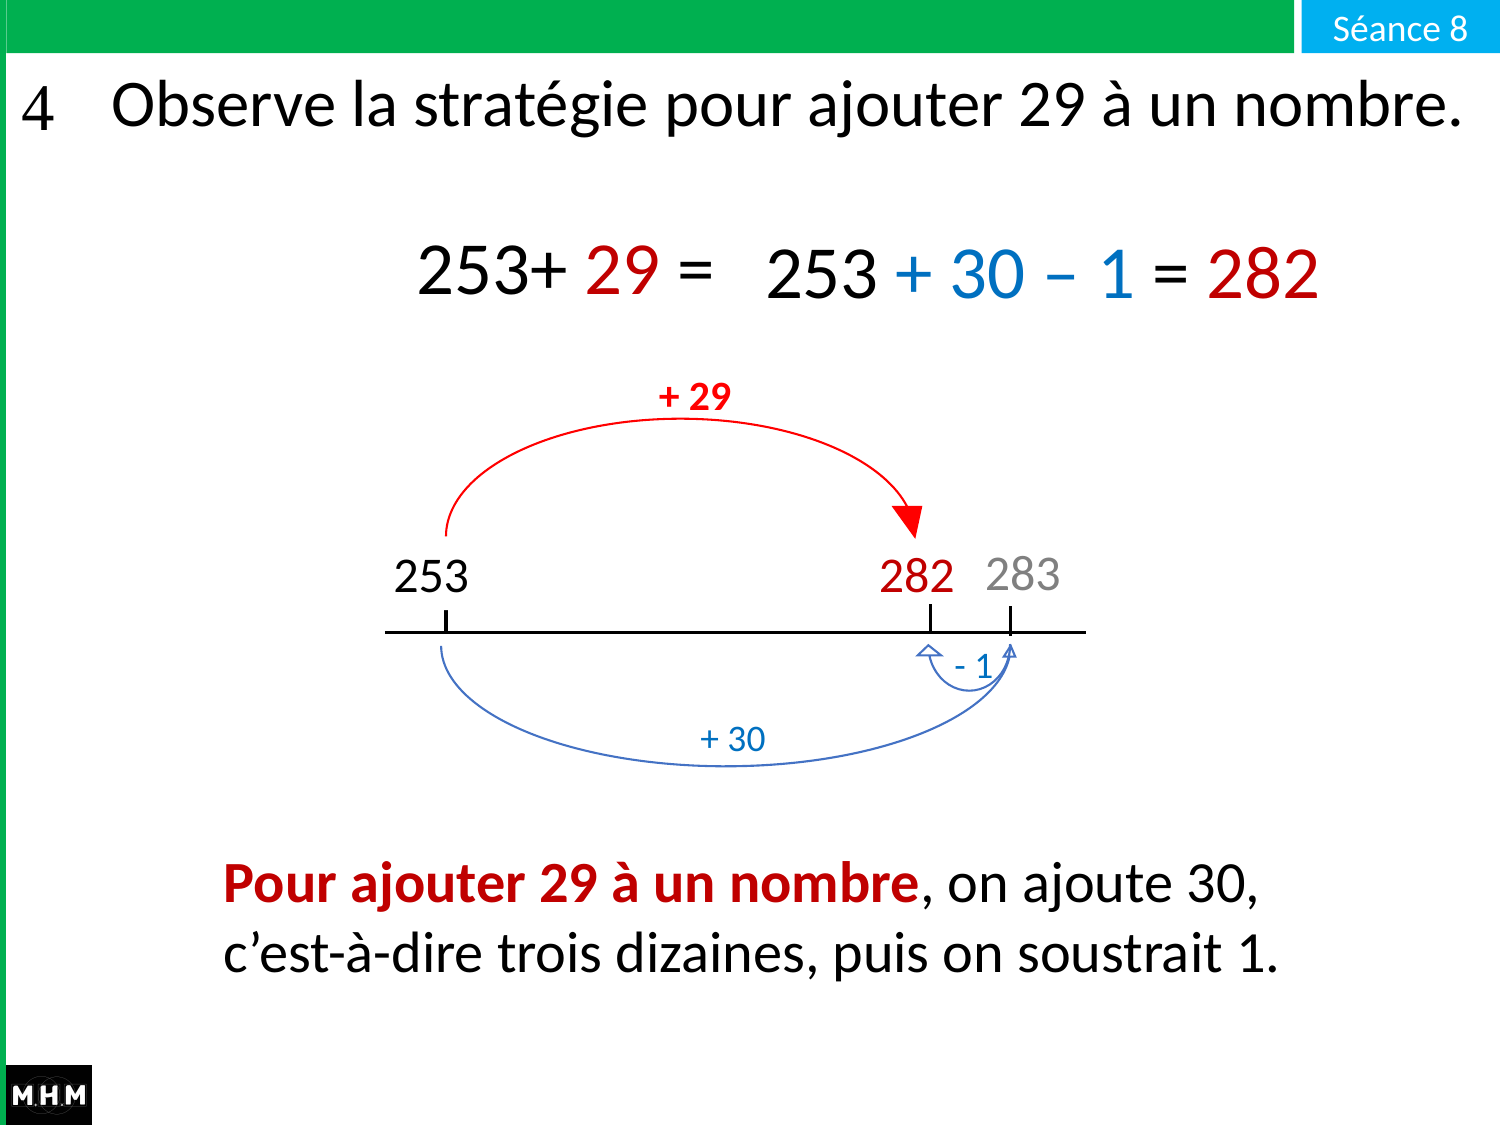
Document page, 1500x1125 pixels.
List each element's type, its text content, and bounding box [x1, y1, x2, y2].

text_box Pour ajouter 29 à un nombre, on ajoute 30, c’est-à-dire trois dizaines, puis on soustrait 1. [209, 836, 1317, 992]
text_box 253+ 29 = [401, 212, 763, 318]
text_box 282 [864, 535, 975, 611]
text_box 253 + 30 – 1 = 282 [749, 210, 1402, 313]
title Observe la stratégie pour ajouter 29 à un nombre. [96, 60, 1489, 150]
picture [6, 1065, 92, 1125]
text_box [444, 419, 643, 537]
text_box 283 [970, 533, 1120, 609]
text_box [915, 643, 939, 678]
text_box [825, 694, 989, 760]
text_box [761, 425, 923, 539]
text_box - 1 [939, 634, 1017, 694]
text_box + 30 [610, 706, 825, 766]
text_box 253 [378, 535, 489, 611]
text_box + 29 [643, 361, 767, 427]
text_box [440, 645, 610, 757]
